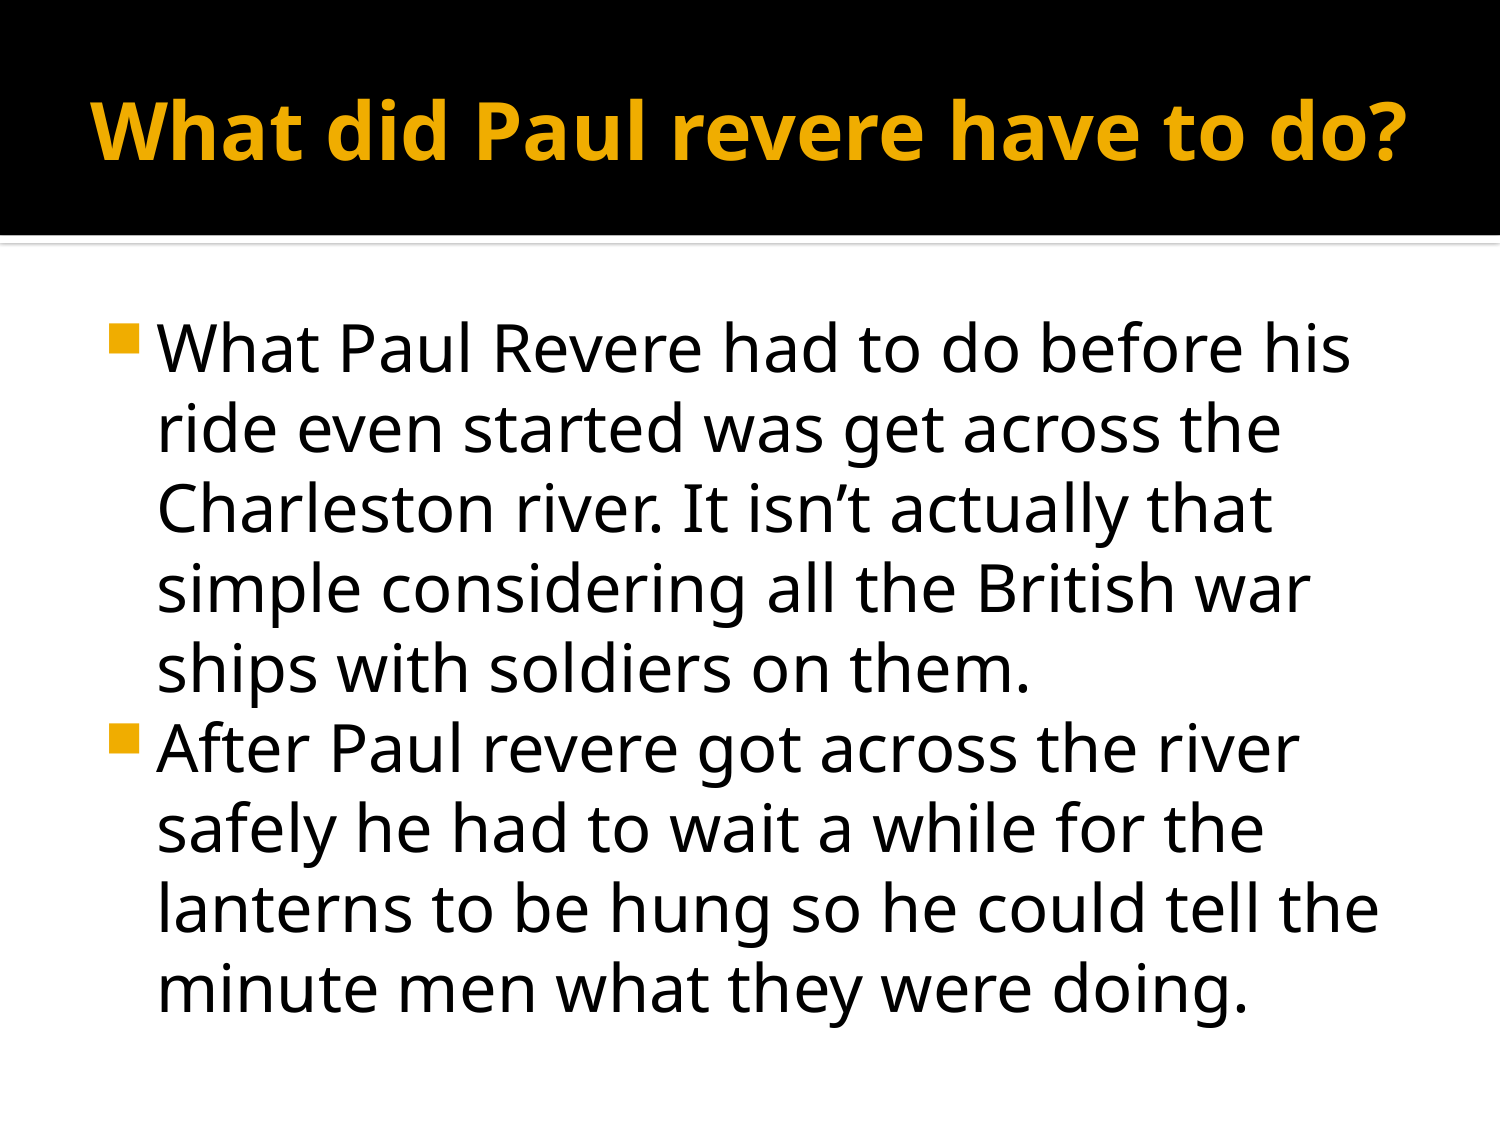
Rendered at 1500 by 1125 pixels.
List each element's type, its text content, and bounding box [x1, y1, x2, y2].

title What did Paul revere have to do? [75, 25, 1425, 231]
list What Paul Revere had to do before his ride even started was get across the Charleston river. It isn’t actually that simple considering all the British war ships with soldiers on them. After Paul revere got across the river safely he had to wait a while for the lanterns to be hung so he could tell the minute men what they were doing. [75, 291, 1425, 1050]
